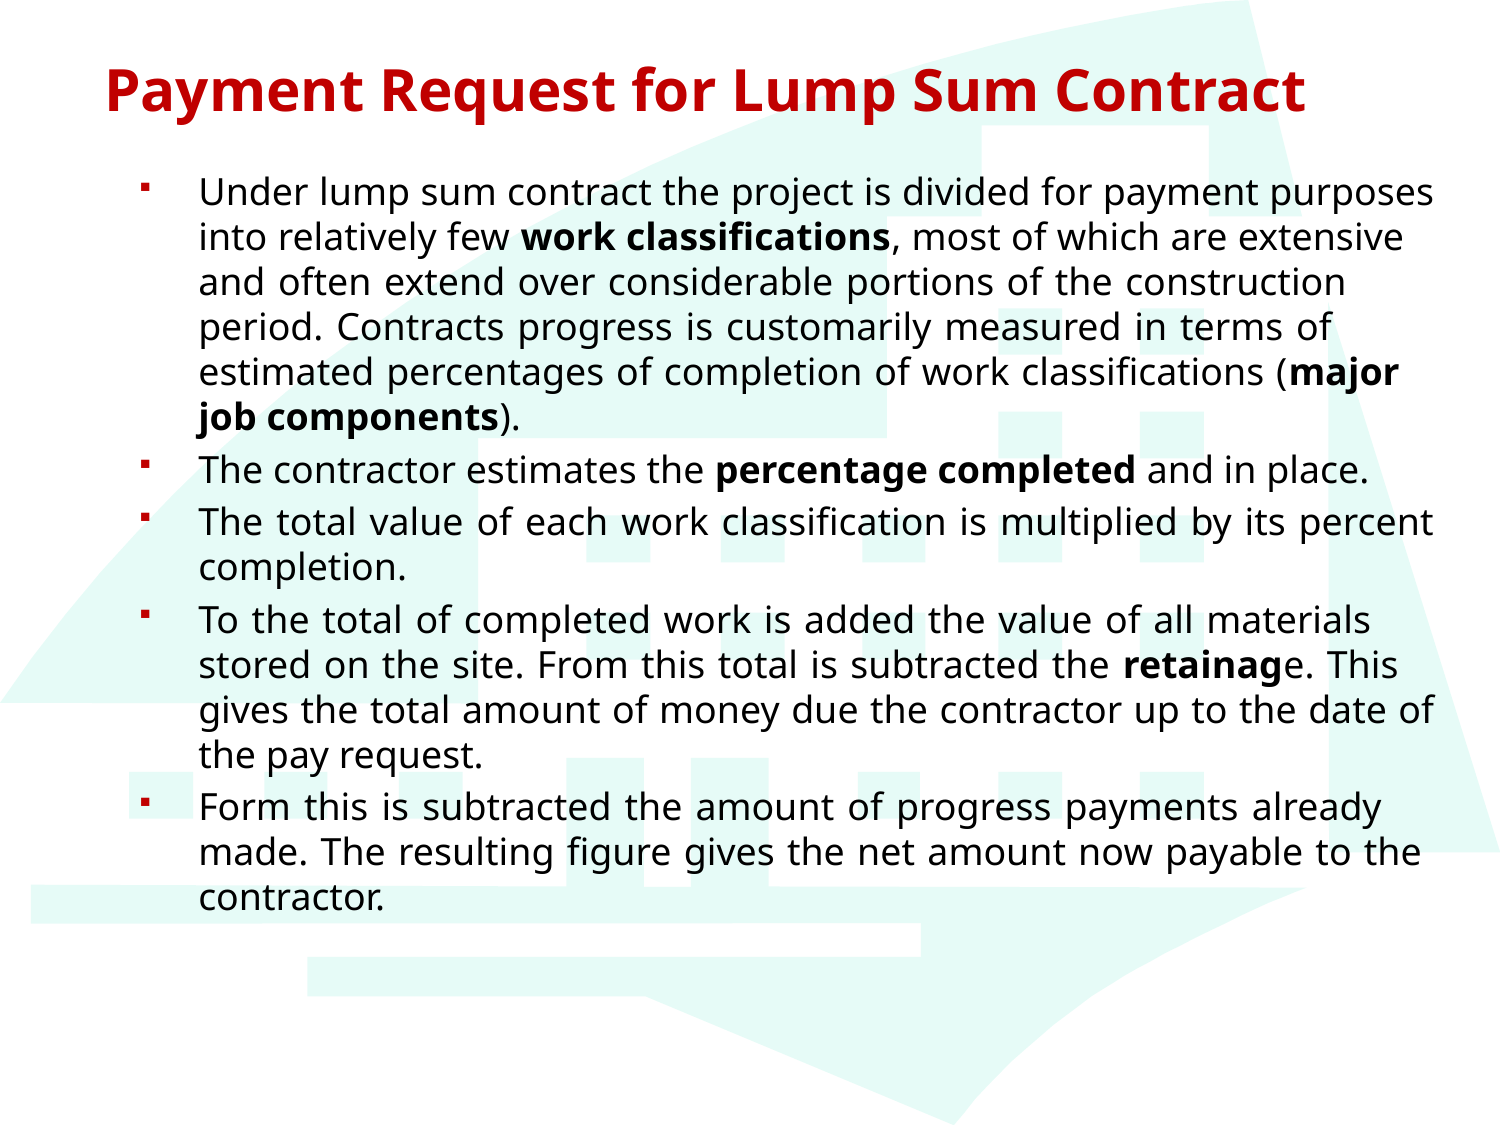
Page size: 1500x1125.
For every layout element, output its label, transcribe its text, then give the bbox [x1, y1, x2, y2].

text_box Payment Request for Lump Sum Contract [104, 52, 1352, 138]
list Under lump sum contract the project is divided for payment purposes into relatively few work classifications, most of which are extensive and often extend over considerable portions of the construction period. Contracts progress is customarily measured in terms of estimated percentages of completion of work classifications (major job components). The contractor estimates the percentage completed and in place. The total value of each work classification is multiplied by its percent completion. To the total of completed work is added the value of all materials stored on the site. From this total is subtracted the retainage. This gives the total amount of money due the contractor up to the date of the pay request. Form this is subtracted the amount of progress payments already made. The resulting figure gives the net amount now payable to the contractor. [123, 160, 1450, 937]
